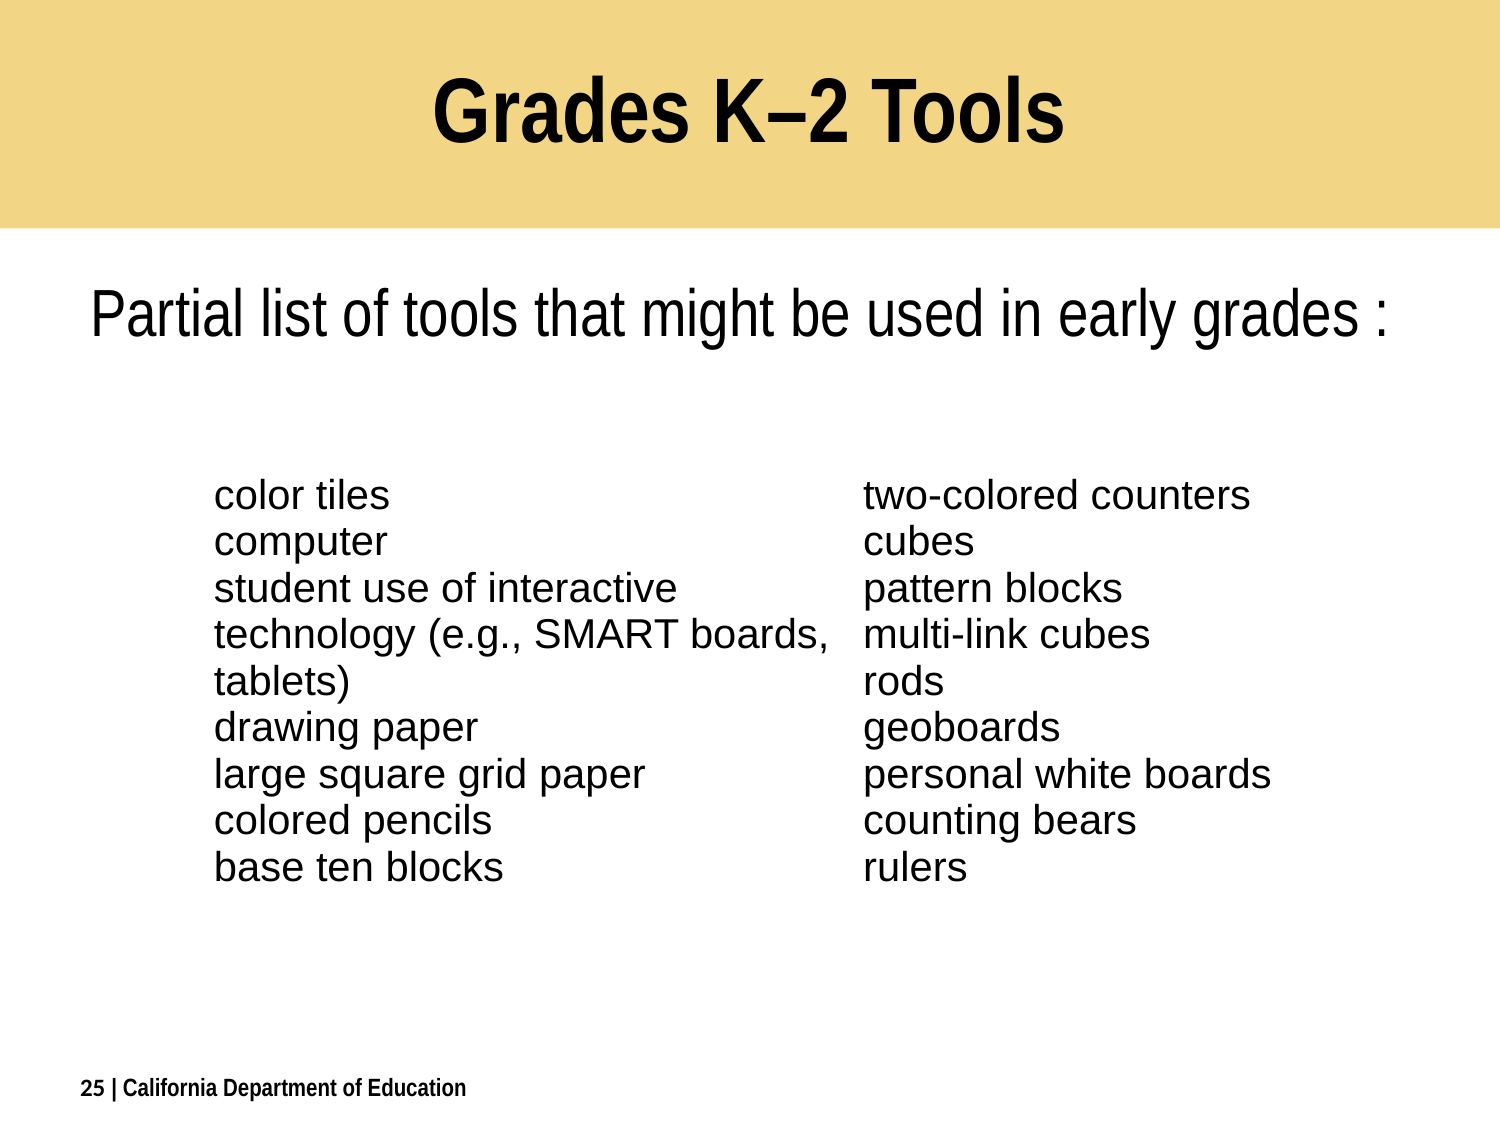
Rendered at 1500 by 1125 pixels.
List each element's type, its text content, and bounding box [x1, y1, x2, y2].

table_header two-colored counters cubes pattern blocks multi-link cubes rods geoboards personal white boards counting bears rulers [848, 464, 1311, 944]
table_header color tiles computer student use of interactive technology (e.g., SMART boards, tablets) drawing paper large square grid paper colored pencils base ten blocks [199, 464, 848, 944]
slide_number 25 [55, 1064, 121, 1124]
footer | California Department of Education [121, 1064, 699, 1124]
title Grades K–2 Tools [75, 11, 1425, 200]
list Partial list of tools that might be used in early grades : [75, 262, 1425, 1054]
